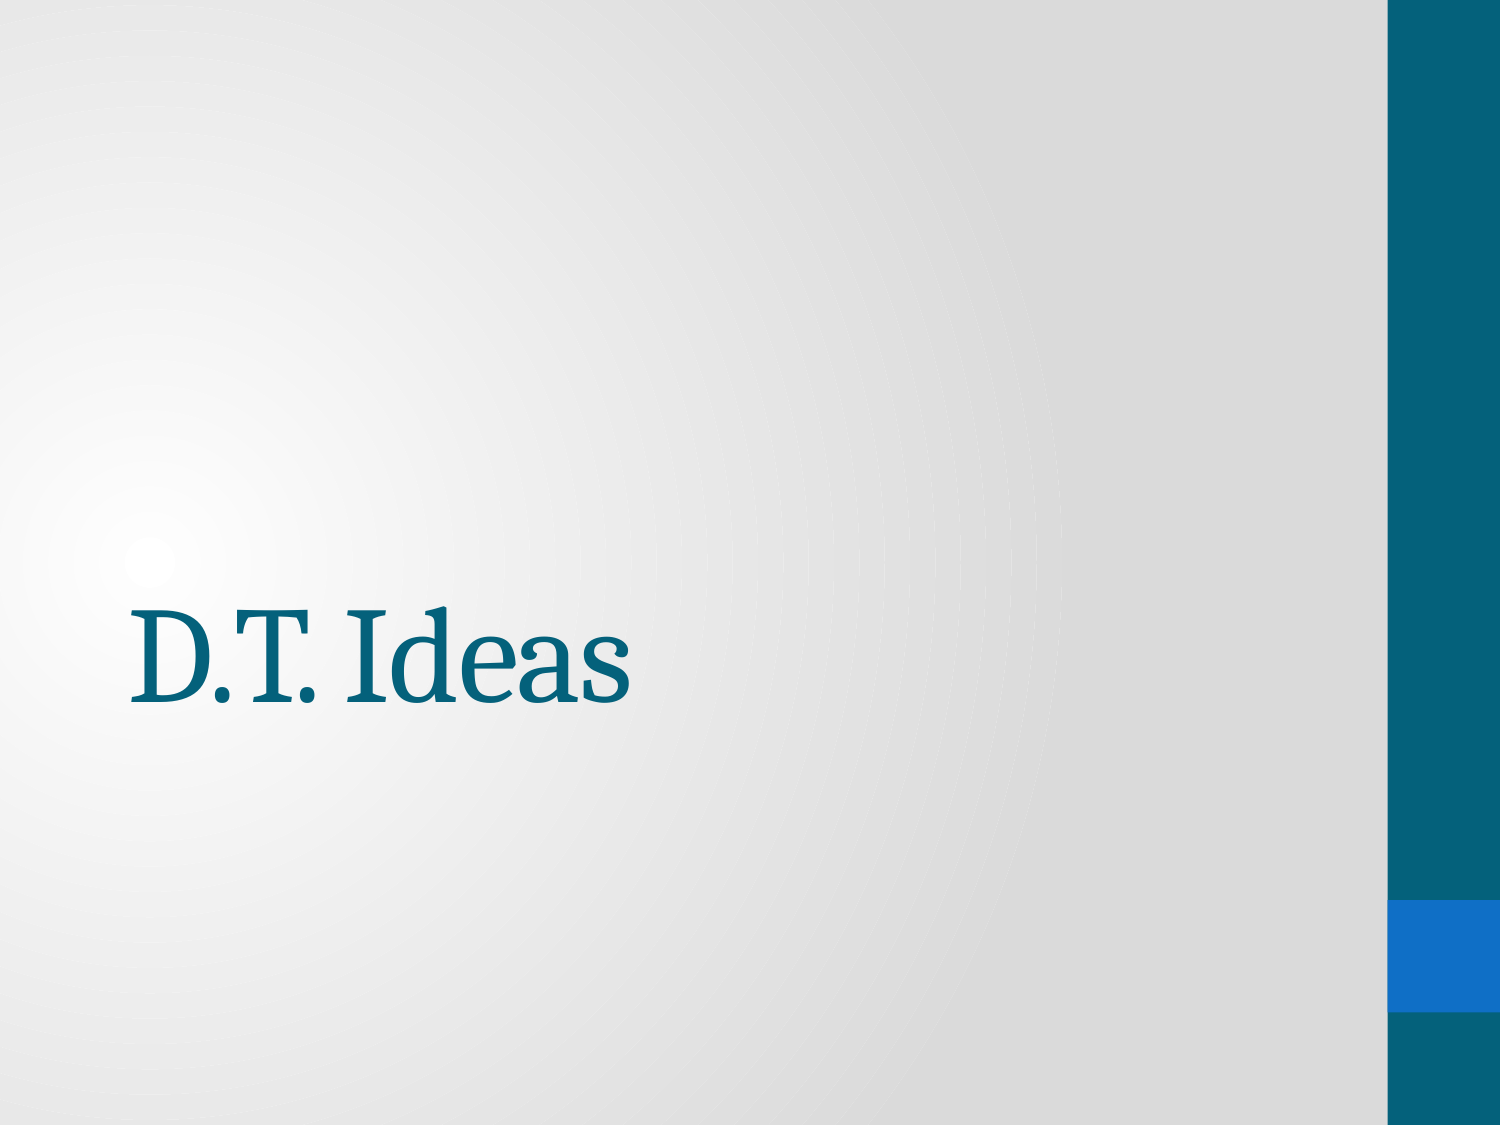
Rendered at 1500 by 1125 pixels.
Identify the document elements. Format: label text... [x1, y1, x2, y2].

title D.T. Ideas [112, 312, 1350, 738]
